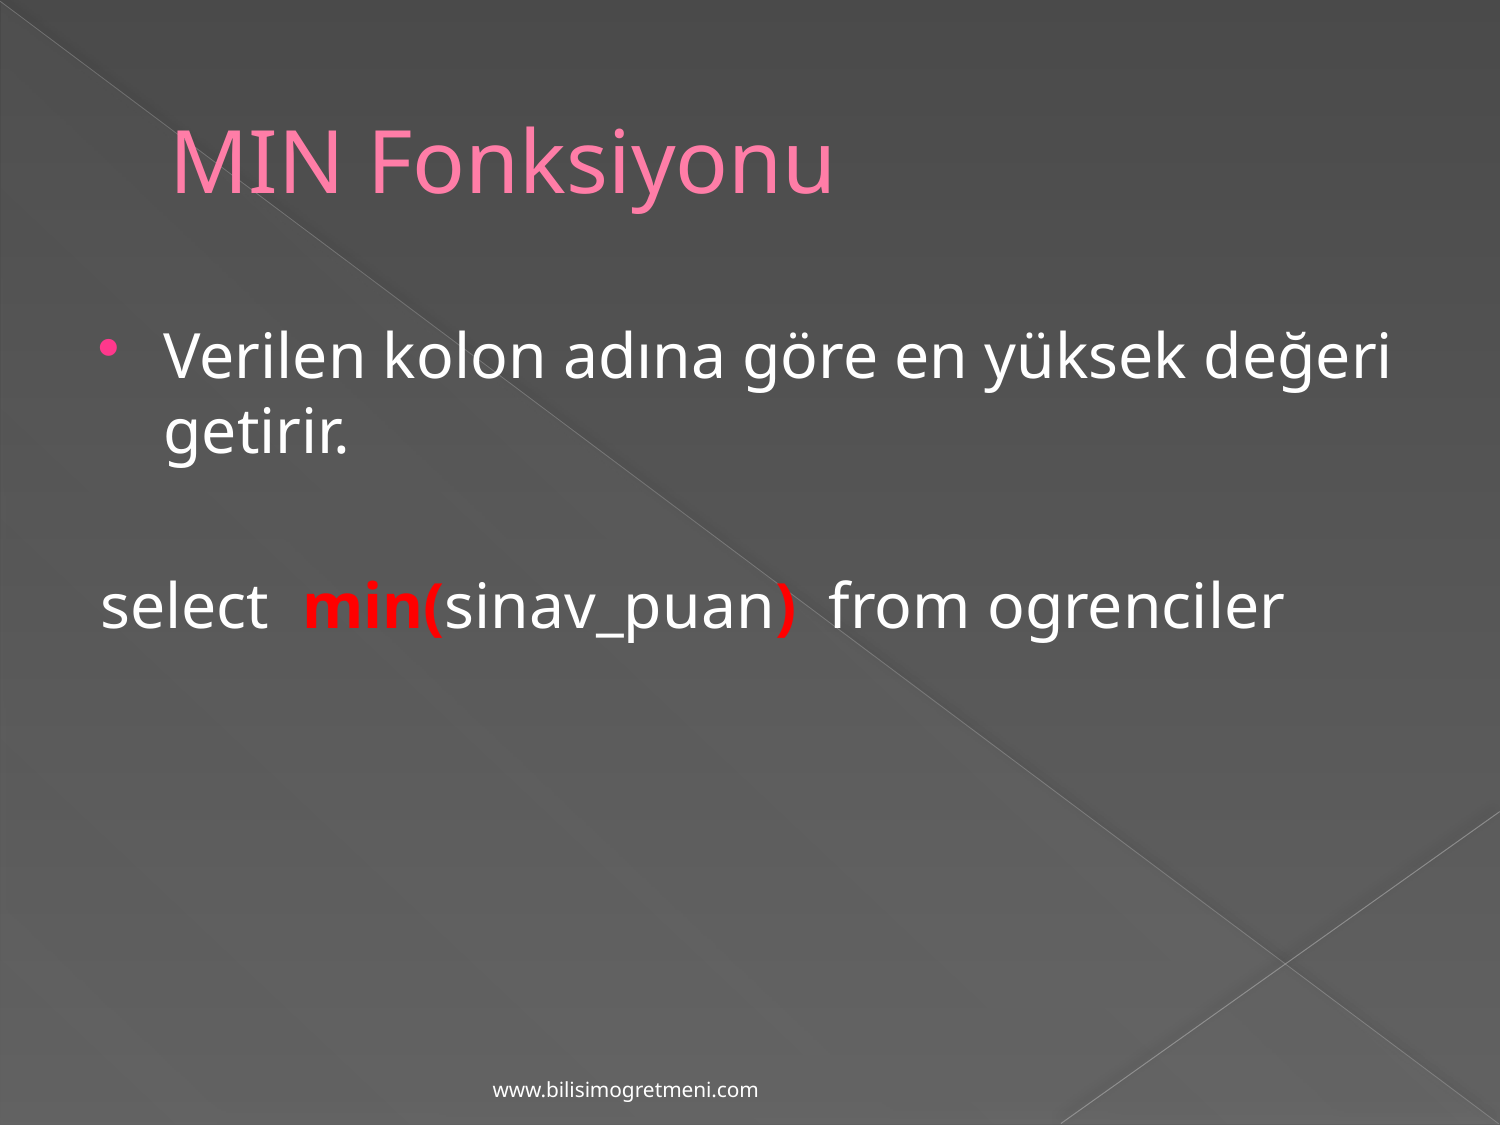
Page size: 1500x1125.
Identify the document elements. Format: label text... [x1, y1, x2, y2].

footer www.bilisimogretmeni.com [75, 1063, 774, 1113]
title MIN Fonksiyonu [75, 43, 1425, 274]
list Verilen kolon adına göre en yüksek değeri getirir. select min(sinav_puan) from ogrenciler [75, 308, 1425, 1059]
